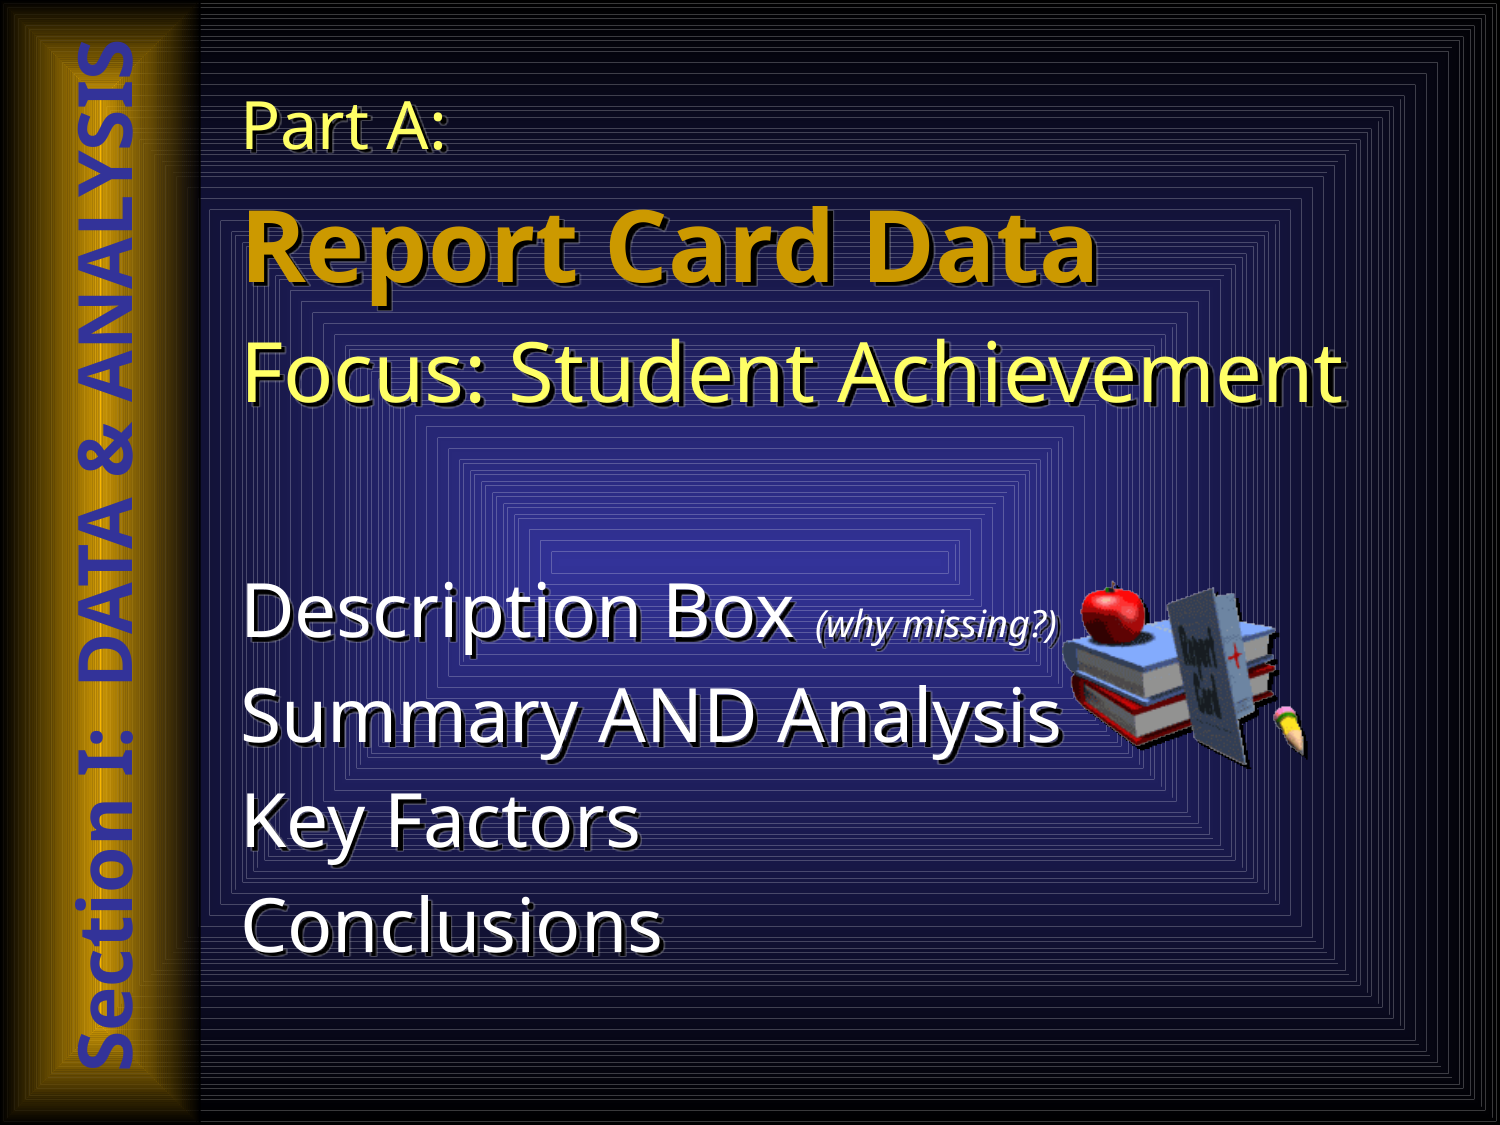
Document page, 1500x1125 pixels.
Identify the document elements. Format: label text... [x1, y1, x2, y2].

list Part A: Report Card Data Focus: Student Achievement Description Box (why missing?) Summary AND Analysis Key Factors Conclusions [224, 74, 1500, 1013]
text_box Section I: DATA & ANALYSIS [49, 0, 155, 1088]
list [1065, 577, 1310, 790]
